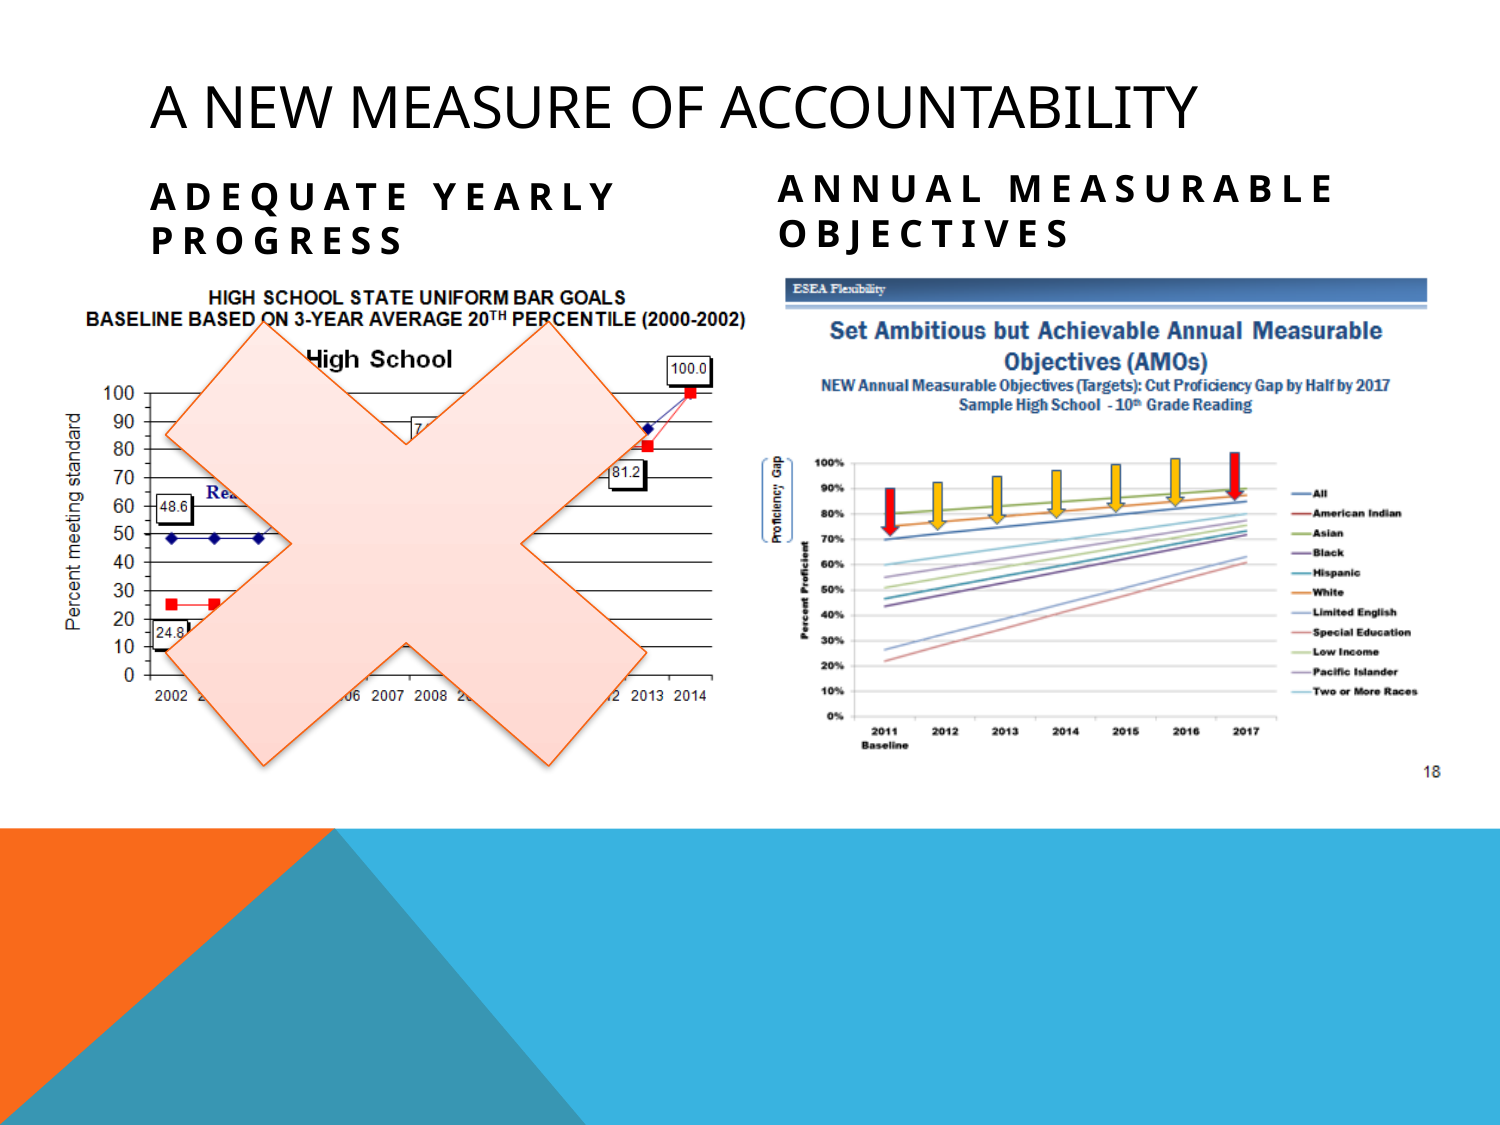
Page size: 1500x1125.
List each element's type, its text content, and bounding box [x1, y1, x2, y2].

list Adequate Yearly Progress [135, 179, 660, 262]
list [749, 262, 1463, 798]
text_box [497, 723, 587, 767]
list Annual Measurable Objectives [762, 157, 1438, 260]
title A New Measure of Accountability [135, 60, 1369, 150]
text_box [225, 723, 315, 767]
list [24, 263, 746, 715]
